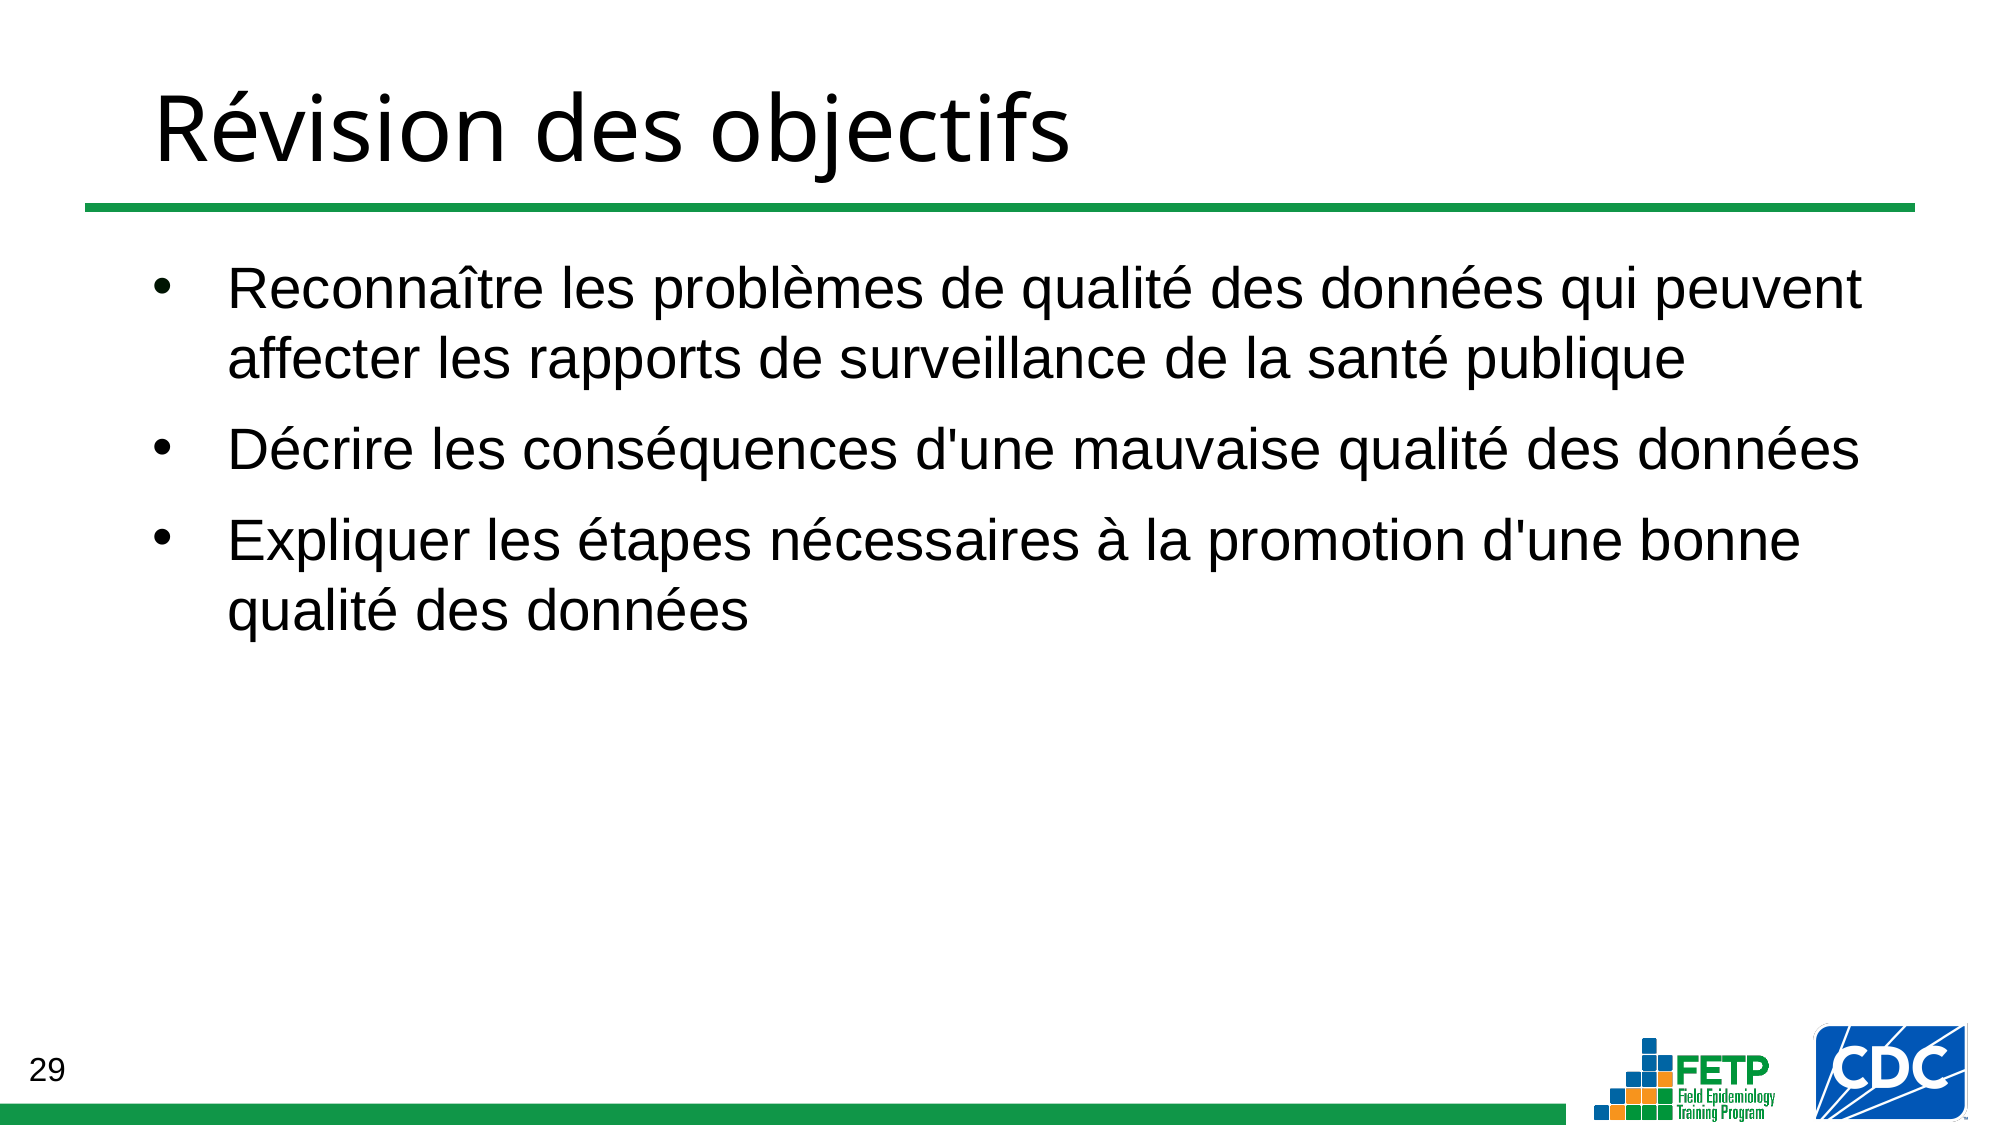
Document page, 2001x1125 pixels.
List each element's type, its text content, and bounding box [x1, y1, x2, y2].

picture [1813, 1023, 1968, 1122]
picture [1594, 1038, 1775, 1122]
title Révision des objectifs [137, 75, 1863, 207]
list Reconnaître les problèmes de qualité des données qui peuvent affecter les rapports de surveillance de la santé publique Décrire les conséquences d'une mauvaise qualité des données Expliquer les étapes nécessaires à la promotion d'une bonne qualité des données [137, 242, 1971, 1004]
